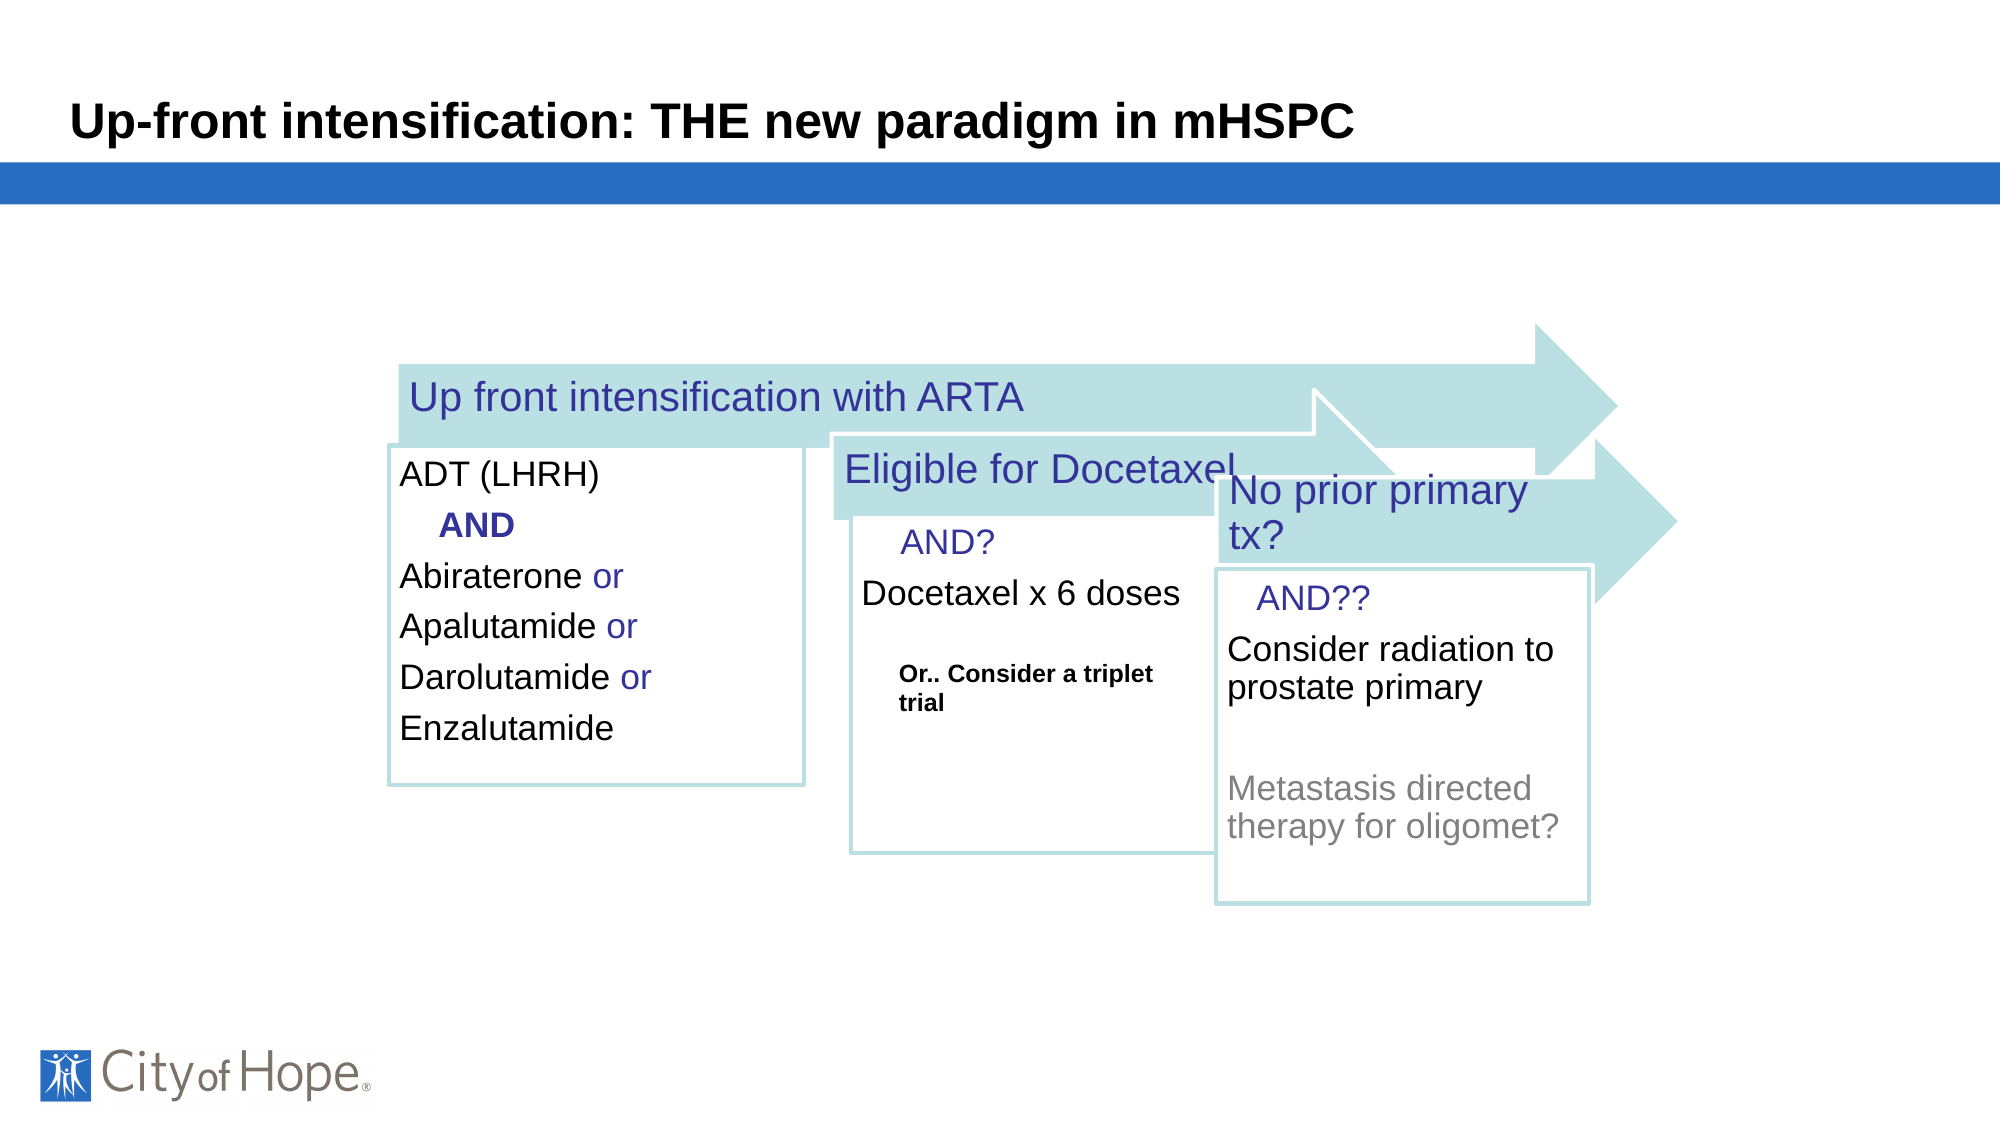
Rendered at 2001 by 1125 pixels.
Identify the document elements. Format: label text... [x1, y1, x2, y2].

title Up-front intensification: THE new paradigm in mHSPC [54, 69, 1922, 168]
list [388, 314, 1750, 906]
picture [36, 1039, 376, 1112]
